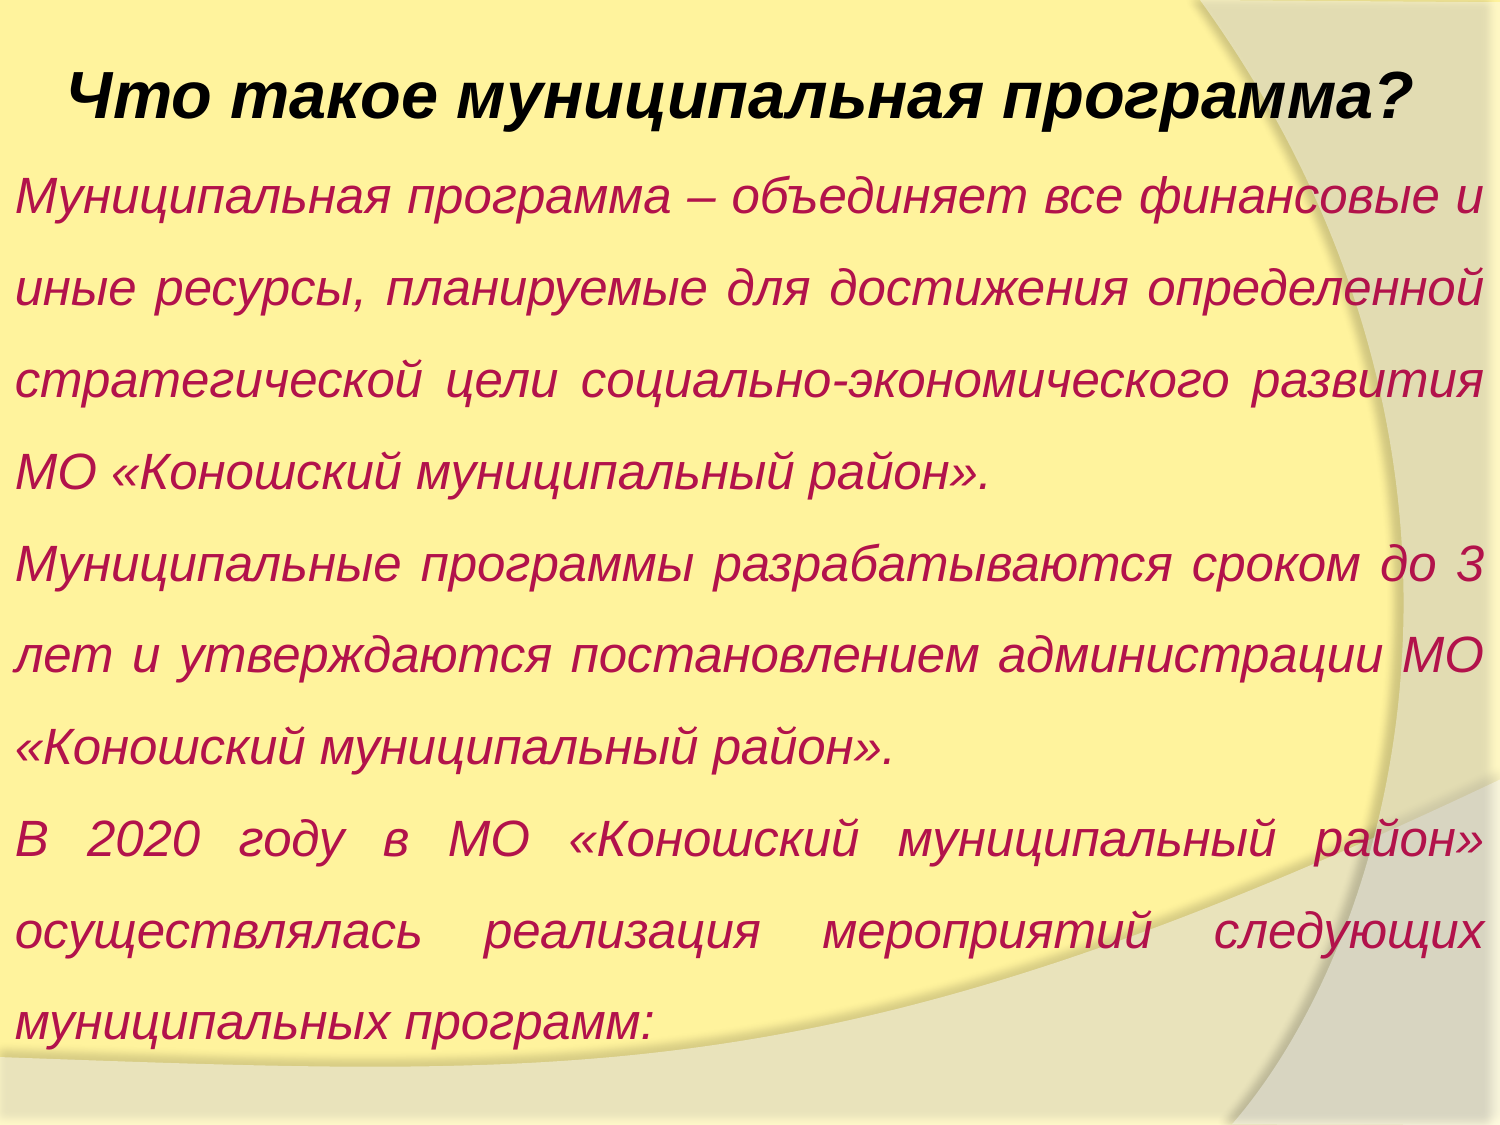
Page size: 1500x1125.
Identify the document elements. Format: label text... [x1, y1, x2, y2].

text_box Что такое муниципальная программа? Муниципальная программа – объединяет все финансовые и иные ресурсы, планируемые для достижения определенной стратегической цели социально-экономического развития МО «Коношский муниципальный район». Муниципальные программы разрабатываются сроком до 3 лет и утверждаются постановлением администрации МО «Коношский муниципальный район». В 2020 году в МО «Коношский муниципальный район» осуществлялась реализация мероприятий следующих муниципальных программ: [0, 0, 1500, 1058]
